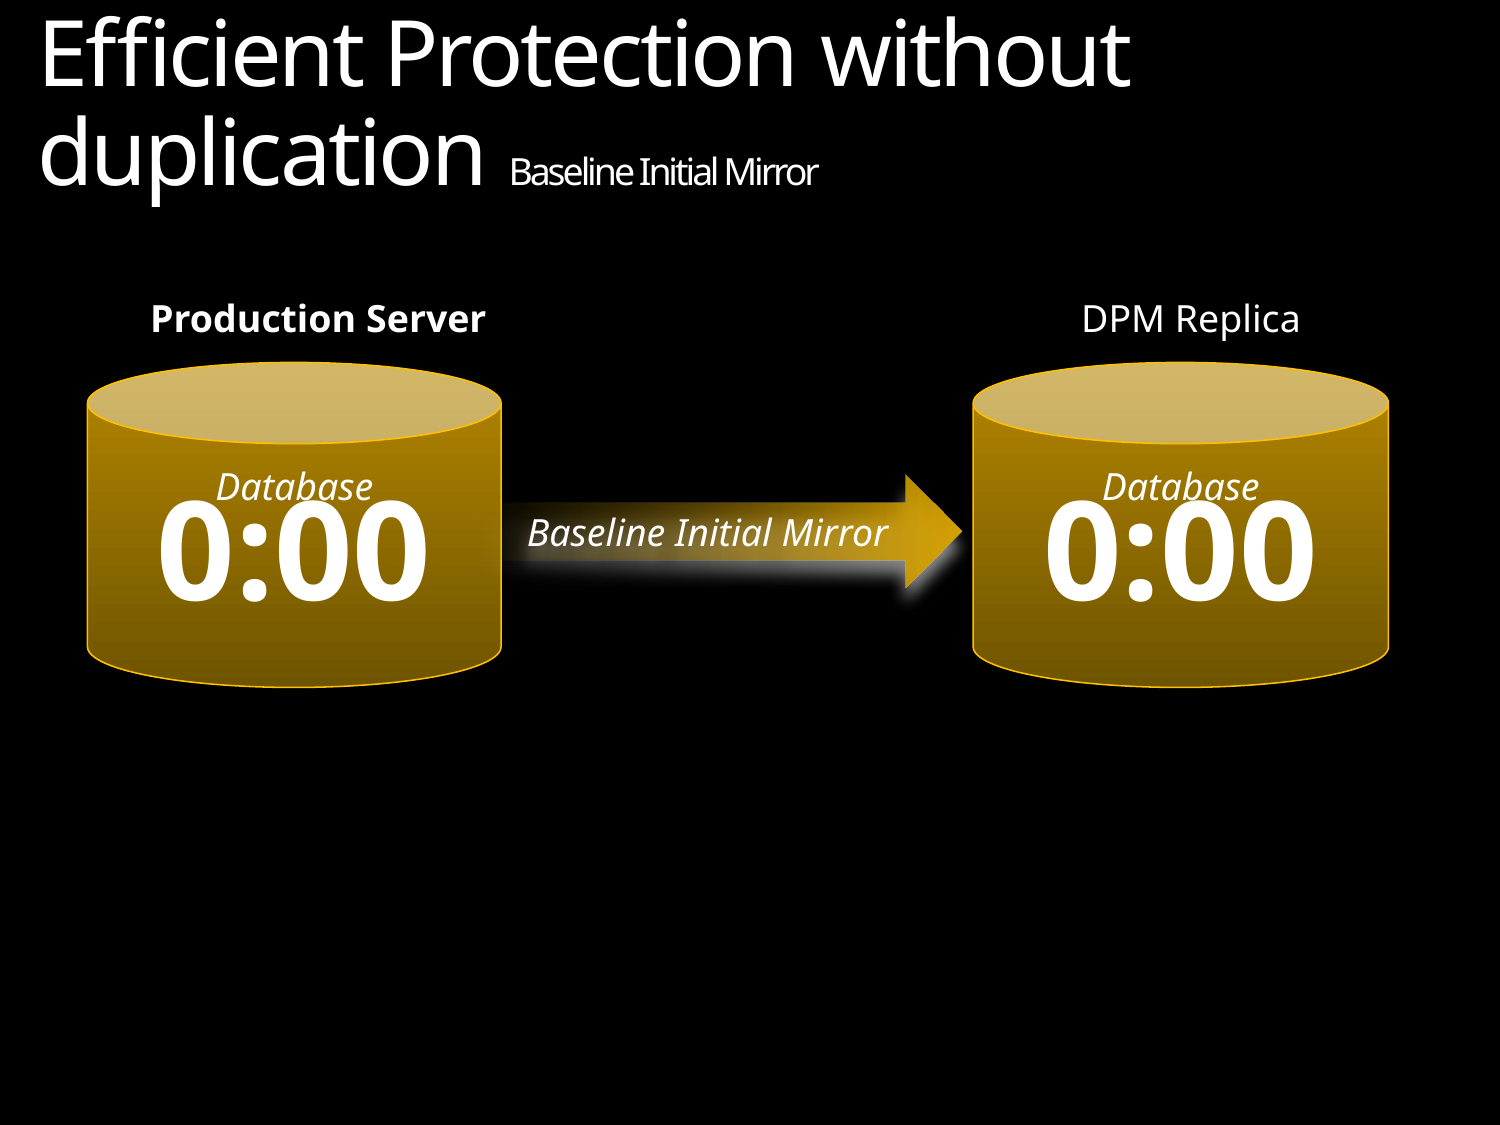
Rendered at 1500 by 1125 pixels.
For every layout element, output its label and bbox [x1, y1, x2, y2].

table_cell [490, 564, 502, 569]
text_box [1066, 287, 1317, 348]
table_cell [89, 364, 500, 442]
text_box [86, 361, 966, 689]
table_cell [975, 364, 1387, 442]
text_box [135, 287, 503, 348]
title [37, 7, 1500, 150]
text_box [972, 361, 1390, 689]
table_cell [486, 564, 502, 573]
